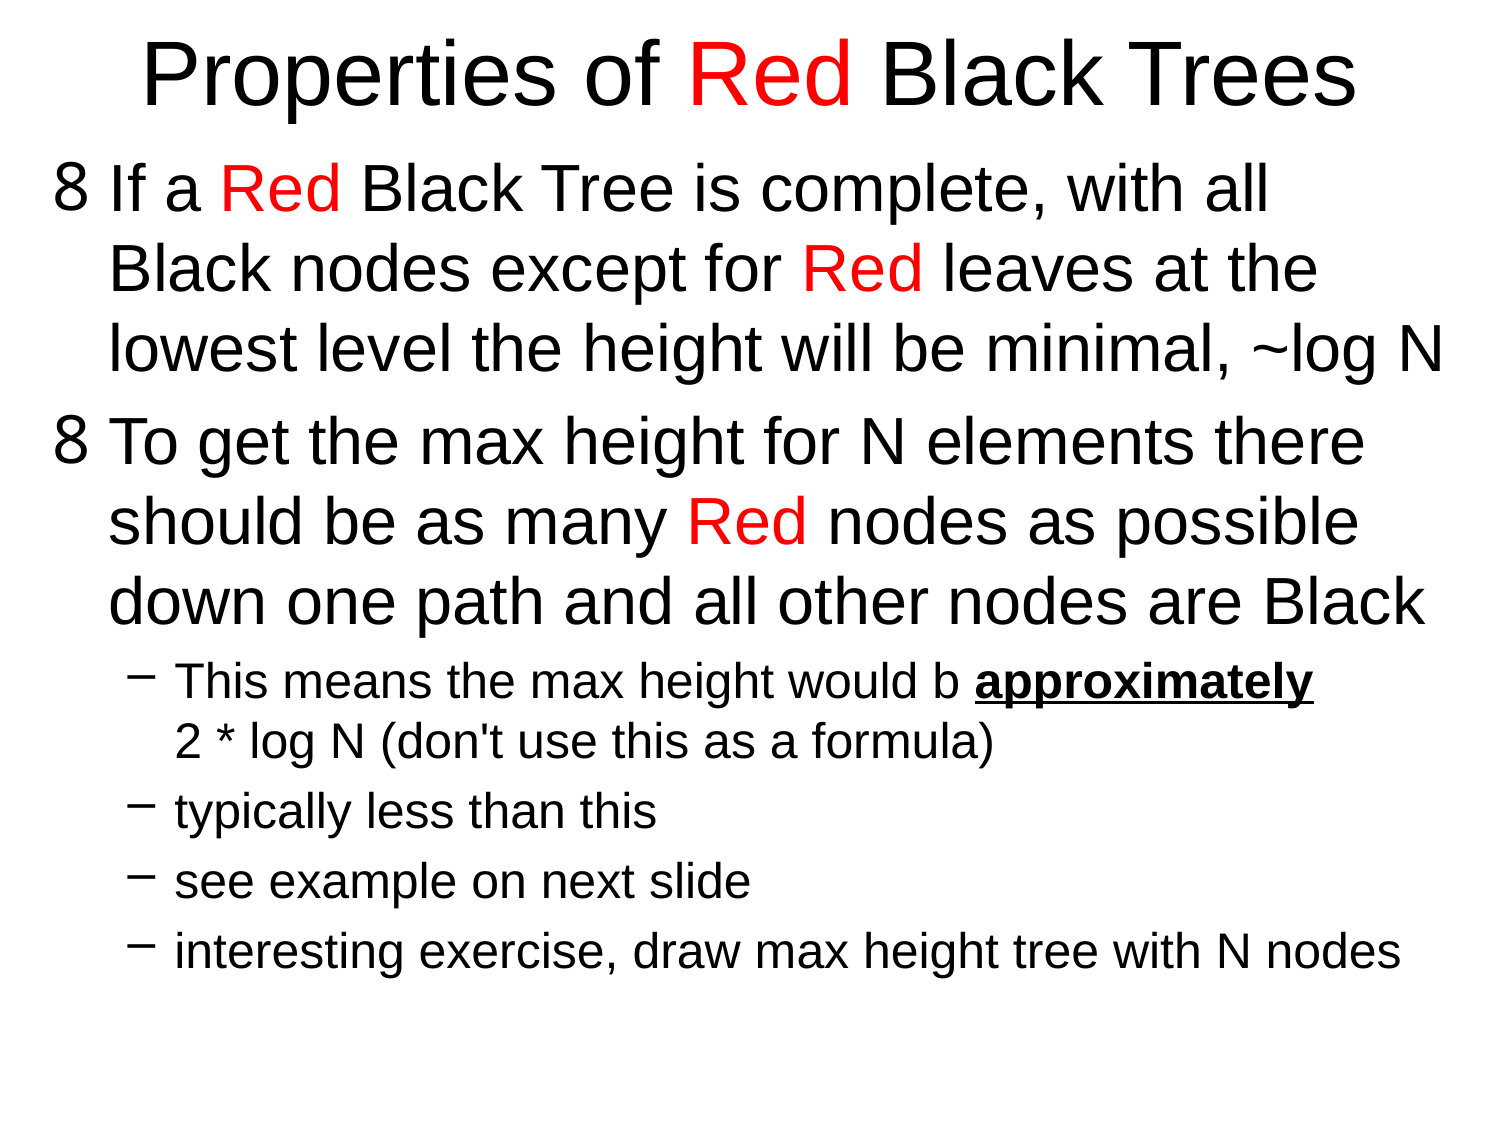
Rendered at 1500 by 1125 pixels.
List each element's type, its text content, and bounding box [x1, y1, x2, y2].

title Properties of Red Black Trees [112, 0, 1388, 137]
list If a Red Black Tree is complete, with all Black nodes except for Red leaves at the lowest level the height will be minimal, ~log N To get the max height for N elements there should be as many Red nodes as possible down one path and all other nodes are Black This means the max height would b approximately 2 * log N (don't use this as a formula) typically less than this see example on next slide interesting exercise, draw max height tree with N nodes [37, 137, 1463, 1038]
